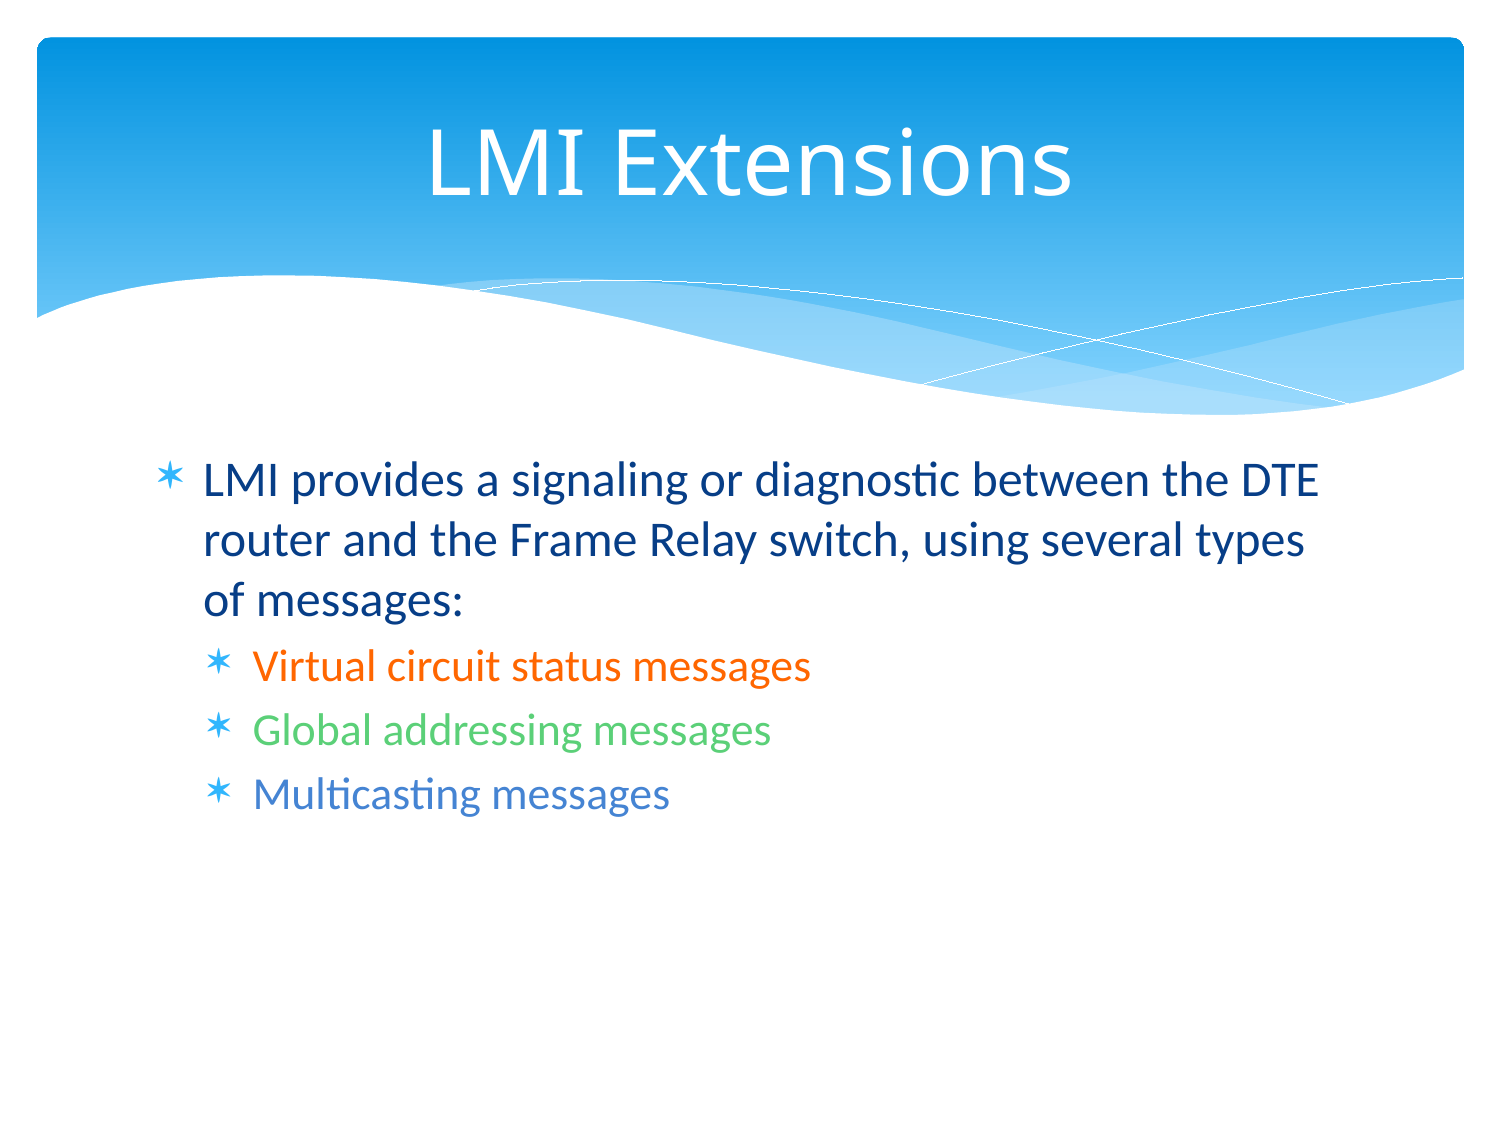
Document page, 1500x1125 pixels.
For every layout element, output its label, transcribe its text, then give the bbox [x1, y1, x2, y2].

title LMI Extensions [75, 55, 1425, 261]
list LMI provides a signaling or diagnostic between the DTE router and the Frame Relay switch, using several types of messages: Virtual circuit status messages Global addressing messages Multicasting messages [143, 438, 1359, 1073]
